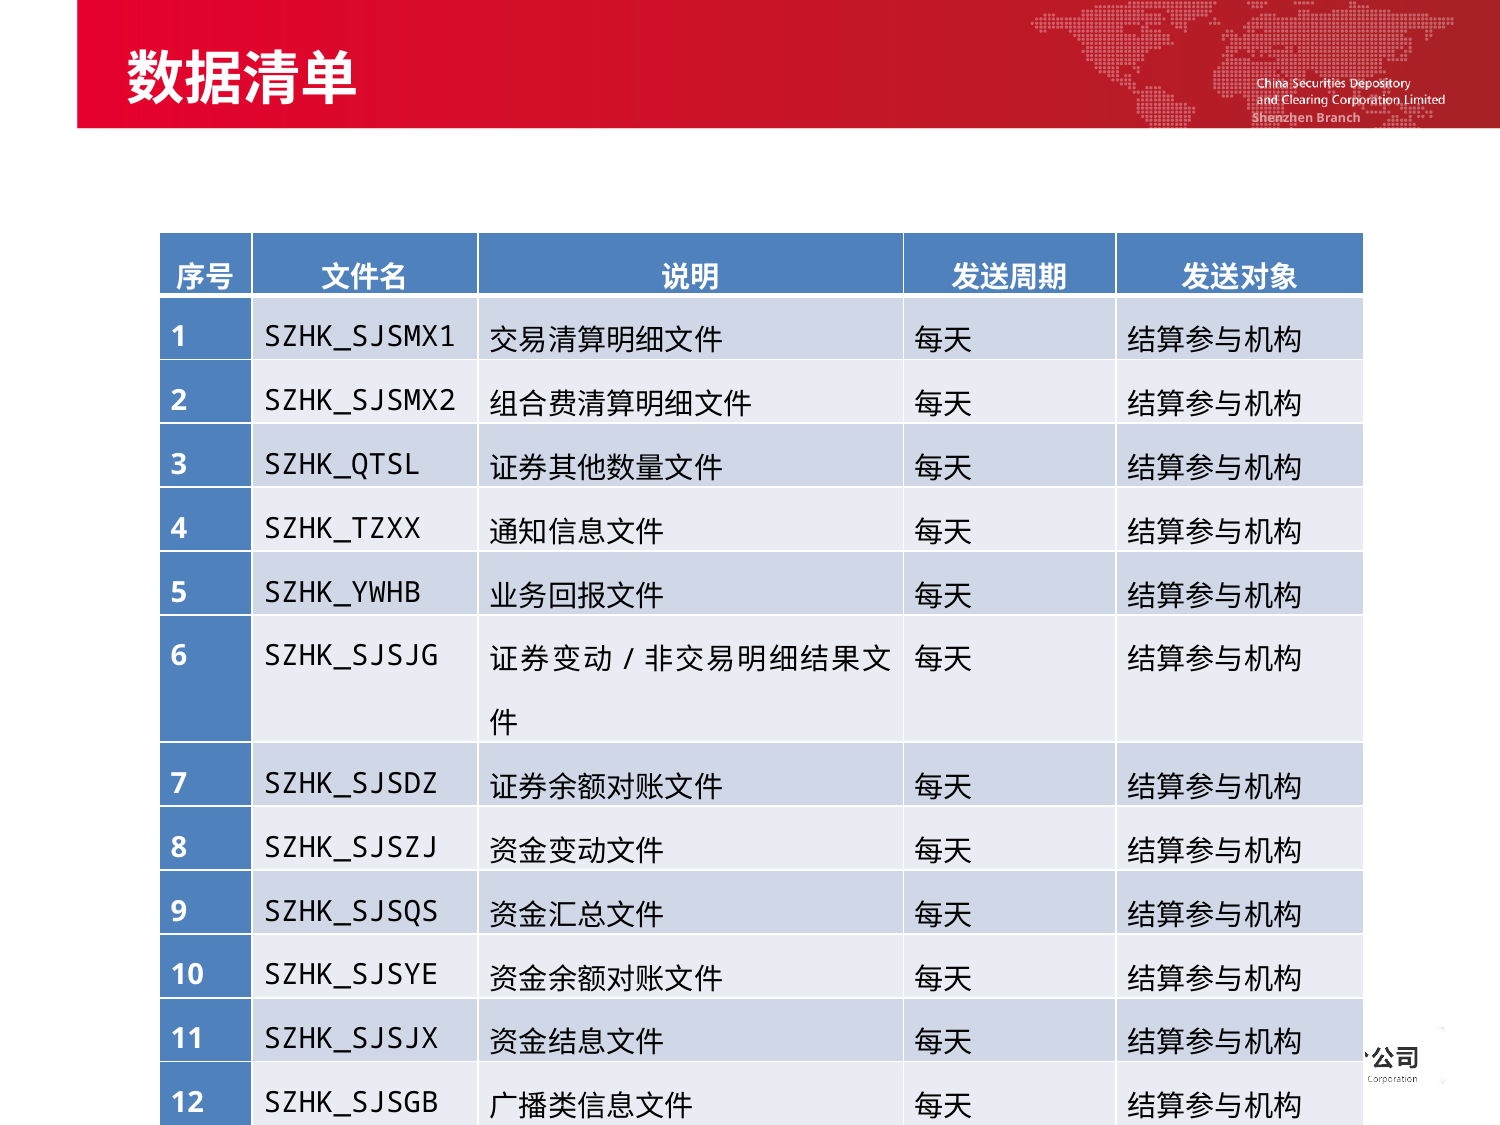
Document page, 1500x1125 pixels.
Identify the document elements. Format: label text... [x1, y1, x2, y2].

picture [0, 0, 1500, 1125]
table_cell 2 [160, 360, 251, 422]
table_cell SZHK_SJSMX2 [253, 360, 477, 422]
table_cell 每天 [904, 360, 1115, 422]
table_header 发送周期 [904, 233, 1115, 293]
table_cell 每天 [904, 807, 1115, 869]
table_cell 结算参与机构 [1117, 488, 1363, 550]
table_cell 每天 [904, 424, 1115, 486]
table_header 序号 [160, 233, 251, 293]
table_cell 11 [160, 999, 251, 1061]
table_cell 证券其他数量文件 [479, 424, 903, 486]
table_cell 通知信息文件 [479, 488, 903, 550]
table_cell 5 [160, 552, 251, 614]
table_cell 9 [160, 871, 251, 933]
table_cell 结算参与机构 [1117, 871, 1363, 933]
table_cell 每天 [904, 871, 1115, 933]
table_cell 结算参与机构 [1117, 743, 1363, 805]
table_cell 广播类信息文件 [479, 1062, 903, 1125]
table_cell 结算参与机构 [1117, 552, 1363, 614]
table_cell 交易清算明细文件 [479, 298, 903, 359]
table_cell SZHK_QTSL [253, 424, 477, 486]
table_header 说明 [479, 233, 903, 293]
table_cell 每天 [904, 616, 1115, 741]
table_cell 8 [160, 807, 251, 869]
table_cell 证券变动/非交易明细结果文件 [479, 616, 903, 741]
table_cell 结算参与机构 [1117, 999, 1363, 1061]
table_cell 每天 [904, 552, 1115, 614]
table_cell 每天 [904, 999, 1115, 1061]
table_cell 4 [160, 488, 251, 550]
table_cell SZHK_SJSQS [253, 871, 477, 933]
table_cell 结算参与机构 [1117, 360, 1363, 422]
table_cell 资金汇总文件 [479, 871, 903, 933]
table_cell 结算参与机构 [1117, 935, 1363, 997]
table_cell 组合费清算明细文件 [479, 360, 903, 422]
table_cell 10 [160, 935, 251, 997]
table_cell 7 [160, 743, 251, 805]
table_cell 每天 [904, 743, 1115, 805]
table_cell 12 [160, 1062, 251, 1125]
table_cell SZHK_YWHB [253, 552, 477, 614]
table_cell 结算参与机构 [1117, 424, 1363, 486]
table_cell 每天 [904, 488, 1115, 550]
table_cell 1 [160, 298, 251, 359]
table_cell 结算参与机构 [1117, 298, 1363, 359]
table_cell 结算参与机构 [1117, 807, 1363, 869]
table_cell 每天 [904, 1062, 1115, 1125]
table_cell SZHK_SJSJX [253, 999, 477, 1061]
table_cell 每天 [904, 298, 1115, 359]
table_cell 业务回报文件 [479, 552, 903, 614]
table_cell 每天 [904, 935, 1115, 997]
table_header 文件名 [253, 233, 477, 293]
table_cell SZHK_SJSDZ [253, 743, 477, 805]
table_cell 资金结息文件 [479, 999, 903, 1061]
table_cell SZHK_SJSYE [253, 935, 477, 997]
table_cell 结算参与机构 [1117, 1062, 1363, 1125]
table_cell SZHK_SJSGB [253, 1062, 477, 1125]
table_cell 资金余额对账文件 [479, 935, 903, 997]
table_header 发送对象 [1117, 233, 1363, 293]
table_cell 6 [160, 616, 251, 741]
table_cell 资金变动文件 [479, 807, 903, 869]
table_cell SZHK_SJSMX1 [253, 298, 477, 359]
table_cell SZHK_SJSZJ [253, 807, 477, 869]
table_cell SZHK_TZXX [253, 488, 477, 550]
title 数据清单 [110, 31, 1495, 119]
table_cell 证券余额对账文件 [479, 743, 903, 805]
table_cell 结算参与机构 [1117, 616, 1363, 741]
table_cell SZHK_SJSJG [253, 616, 477, 741]
table_cell 3 [160, 424, 251, 486]
